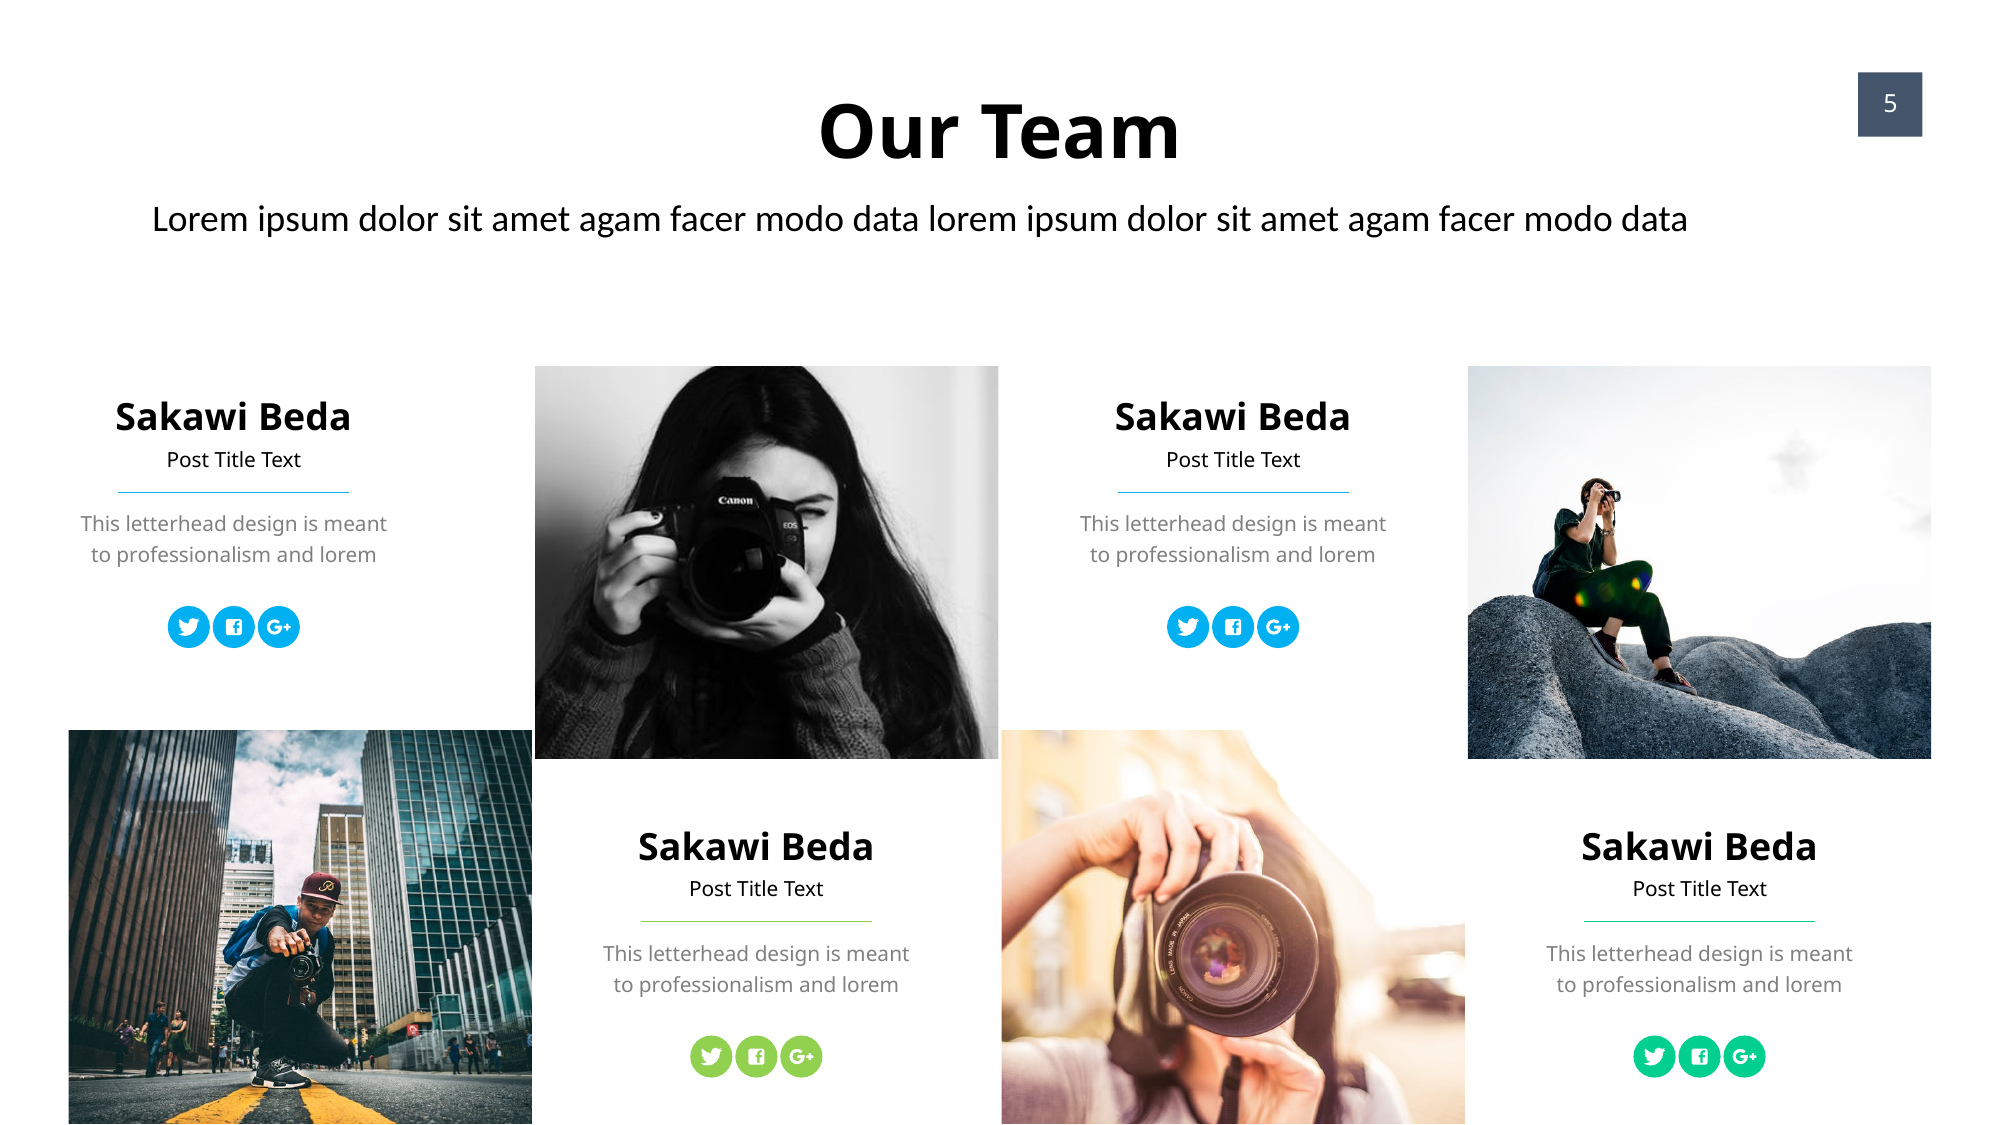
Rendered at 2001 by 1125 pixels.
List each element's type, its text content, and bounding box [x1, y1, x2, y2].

picture [68, 730, 533, 1124]
title Our Team [137, 78, 1863, 186]
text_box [591, 827, 922, 1078]
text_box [1068, 397, 1399, 649]
subtitle Lorem ipsum dolor sit amet agam facer modo data lorem ipsum dolor sit amet agam facer modo data [137, 186, 1863, 227]
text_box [1534, 827, 1865, 1078]
picture [535, 366, 999, 759]
picture [1467, 366, 1932, 759]
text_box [68, 397, 399, 649]
picture [1001, 730, 1465, 1124]
slide_number 5 [1863, 78, 1927, 130]
